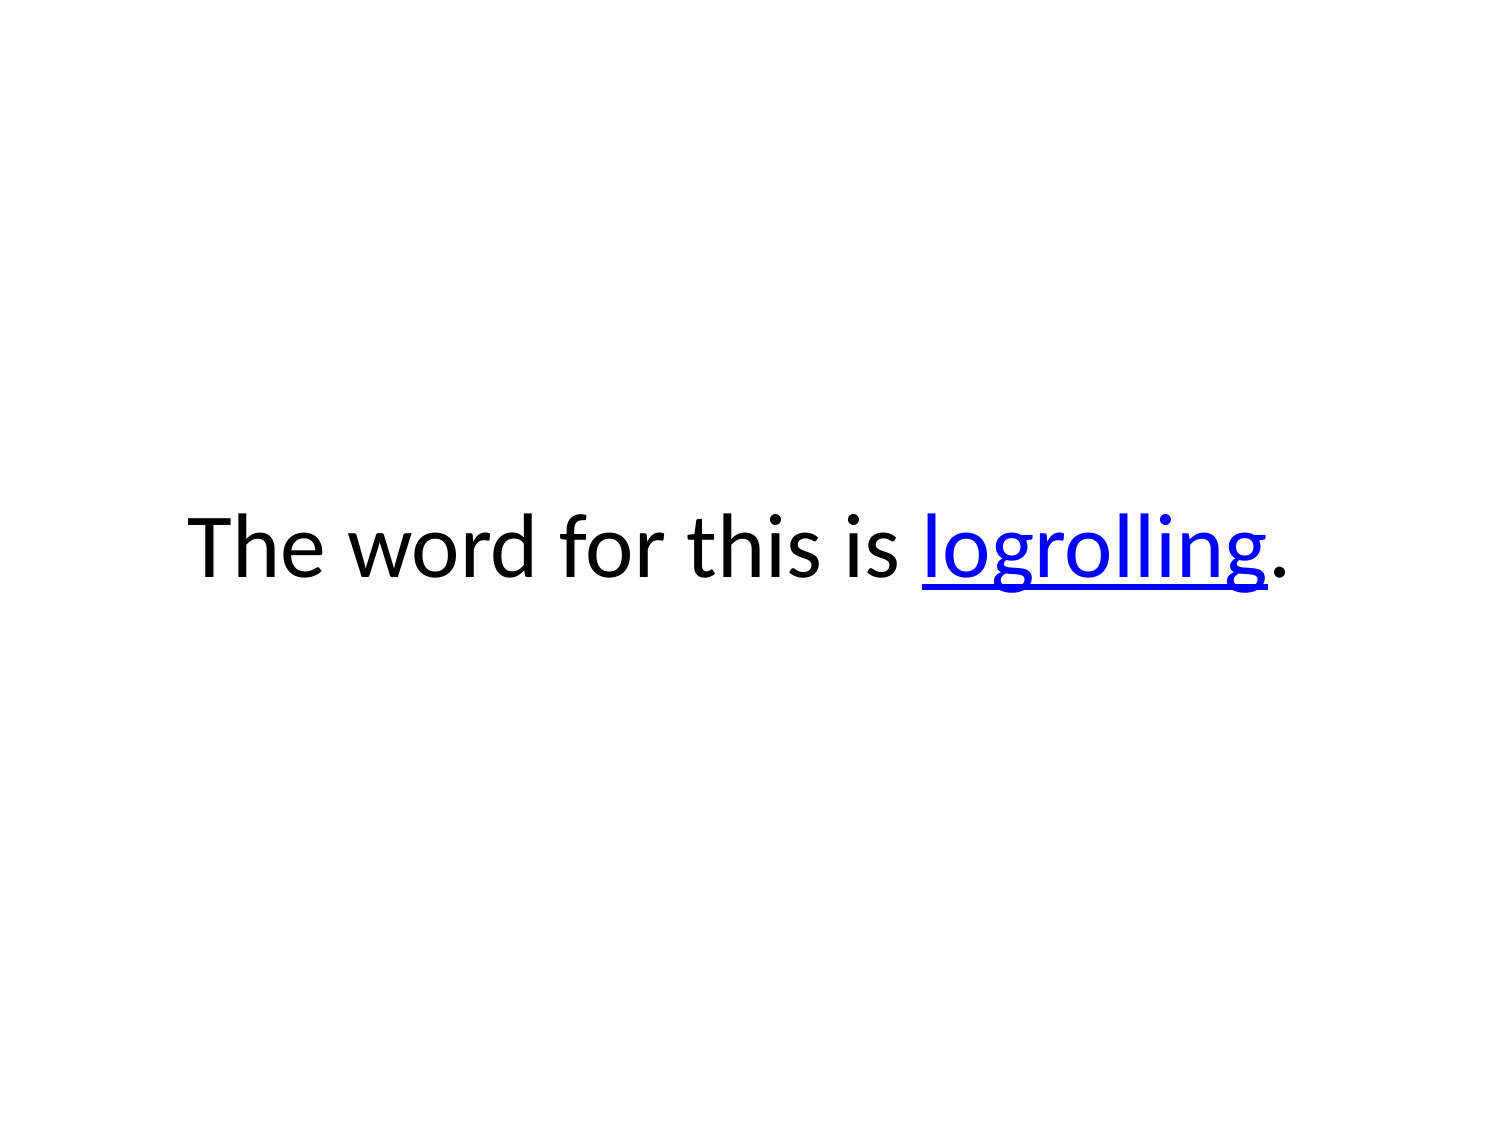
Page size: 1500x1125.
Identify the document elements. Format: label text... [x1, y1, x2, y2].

title The word for this is logrolling. [75, 45, 1425, 1038]
